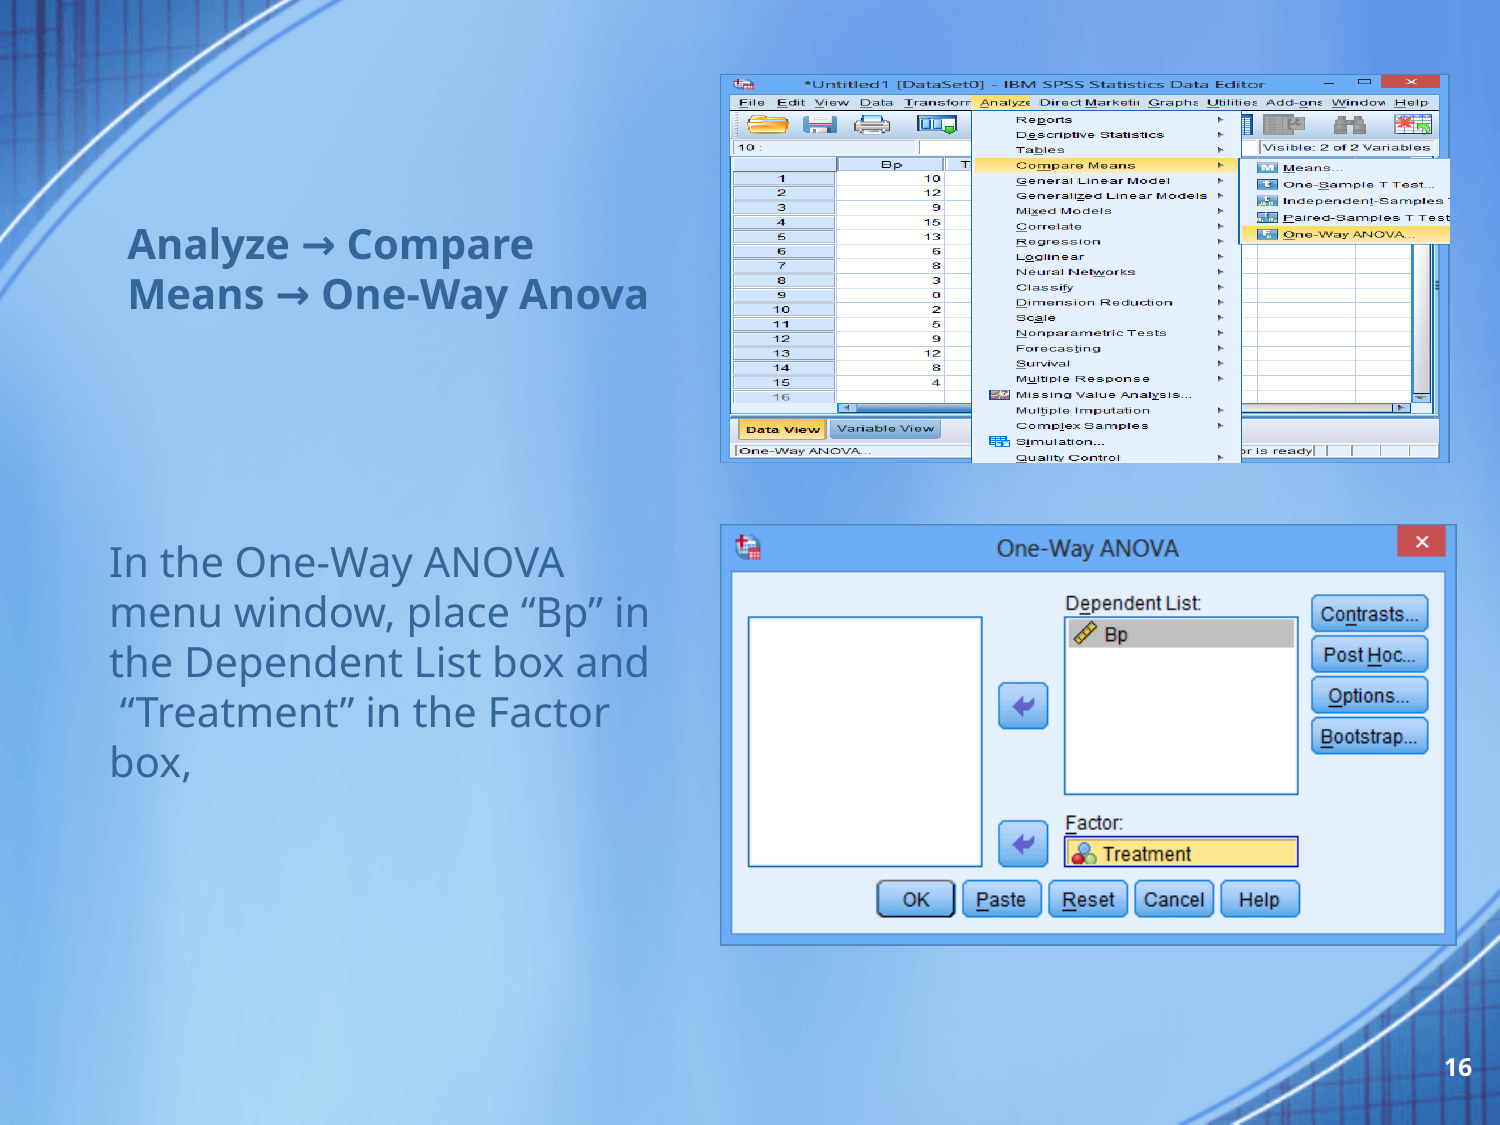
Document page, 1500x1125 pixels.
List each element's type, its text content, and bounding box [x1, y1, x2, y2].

picture [0, 0, 1500, 1125]
slide_number 16 [1174, 1037, 1488, 1100]
text_box Analyze → Compare Means → One-Way Anova [112, 210, 688, 326]
text_box In the One-Way ANOVA menu window, place “Bp” in the Dependent List box and “Treatment” in the Factor box, [94, 528, 675, 793]
